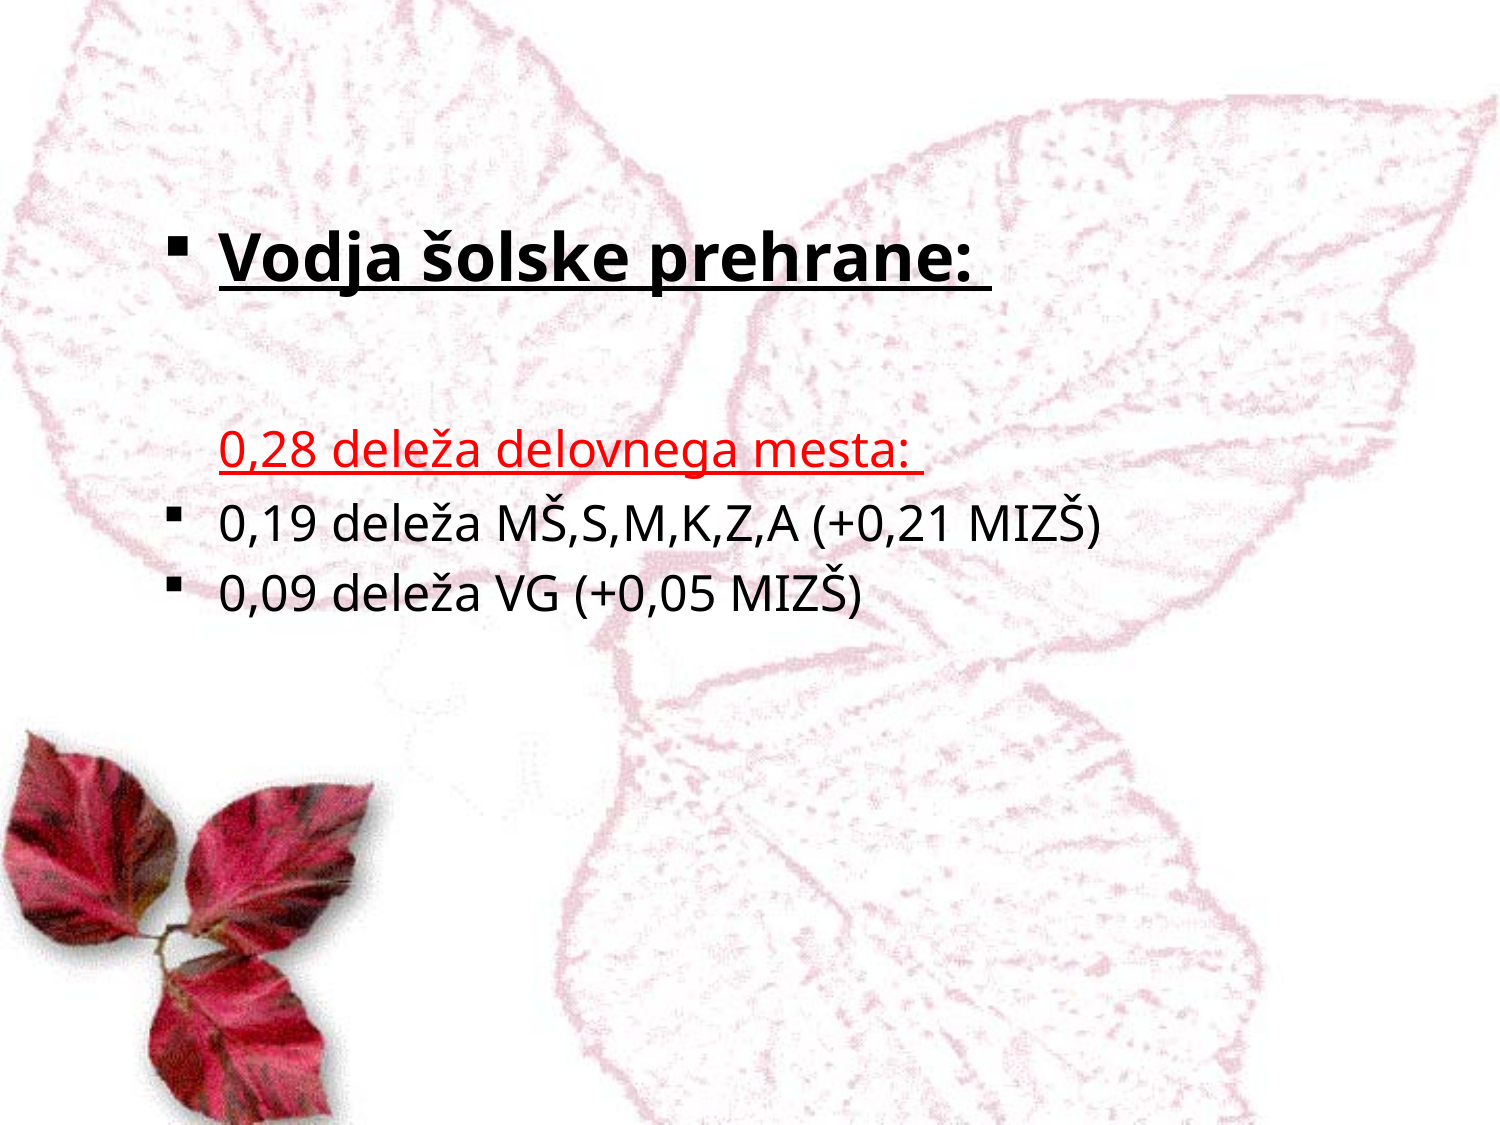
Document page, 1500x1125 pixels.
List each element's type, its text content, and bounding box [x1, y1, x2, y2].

list Vodja šolske prehrane: 0,28 deleža delovnega mesta: 0,19 deleža MŠ,S,M,K,Z,A (+0,21 MIZŠ) 0,09 deleža VG (+0,05 MIZŠ) [147, 113, 1288, 1001]
picture [0, 0, 1500, 1125]
